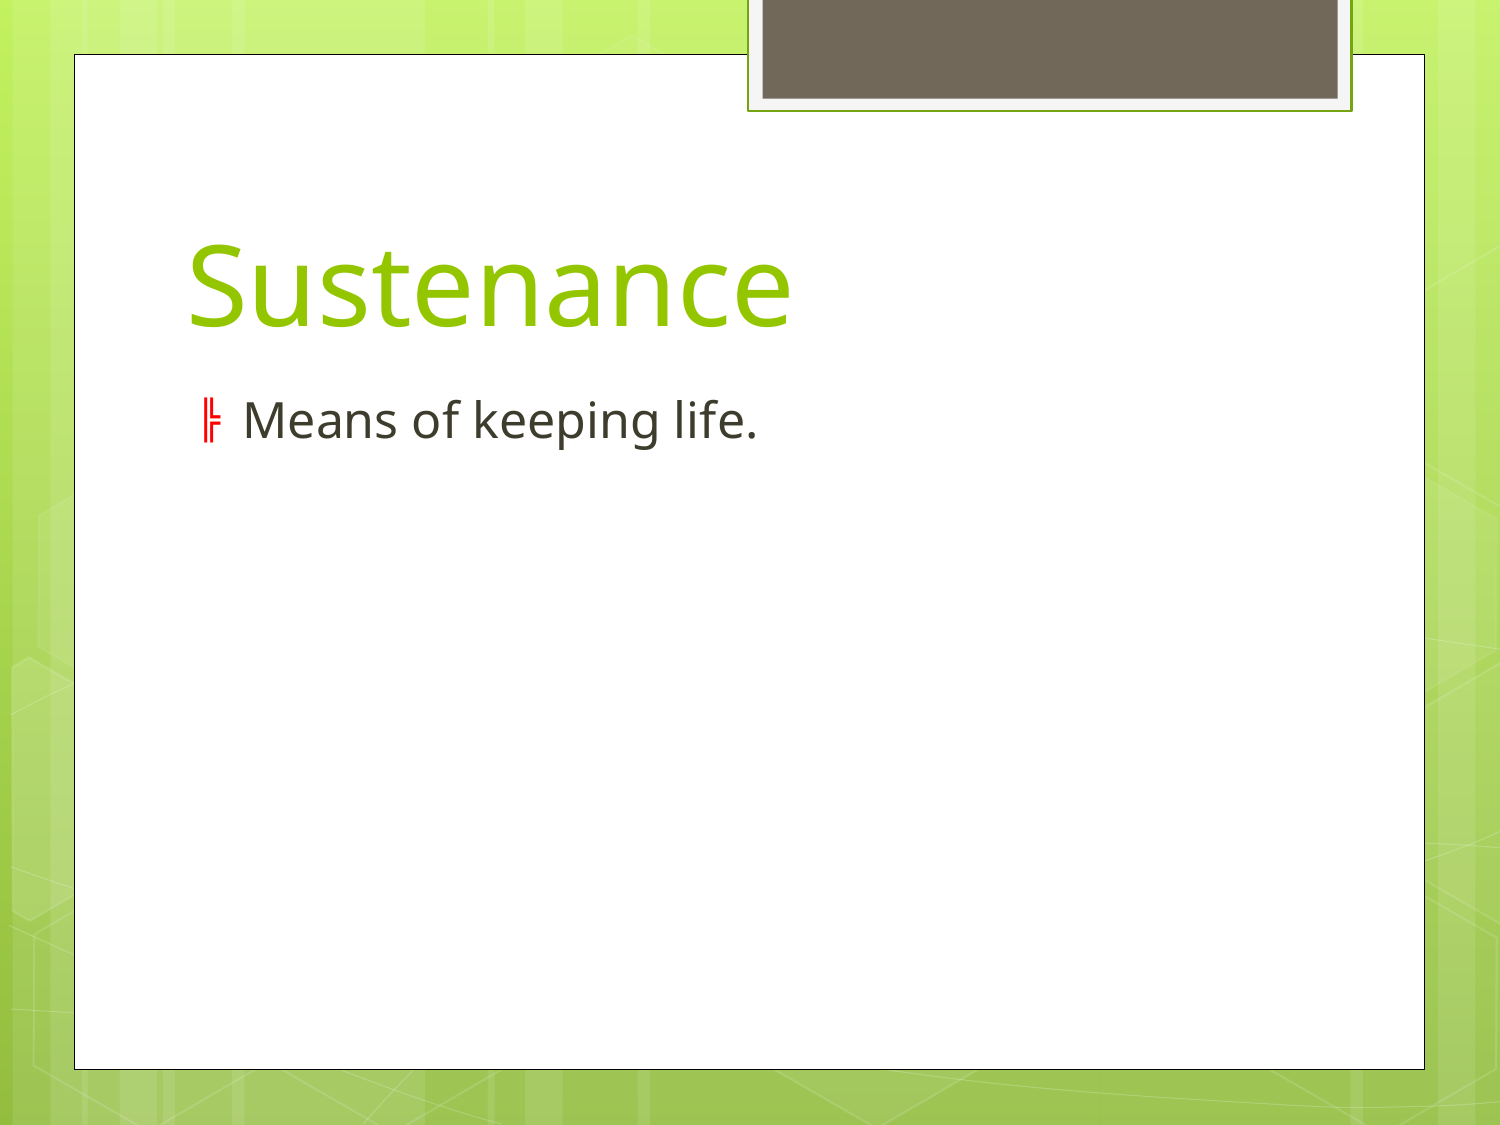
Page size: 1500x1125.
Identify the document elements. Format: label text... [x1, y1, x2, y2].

list Means of keeping life. [171, 381, 1283, 957]
title Sustenance [171, 168, 1324, 357]
